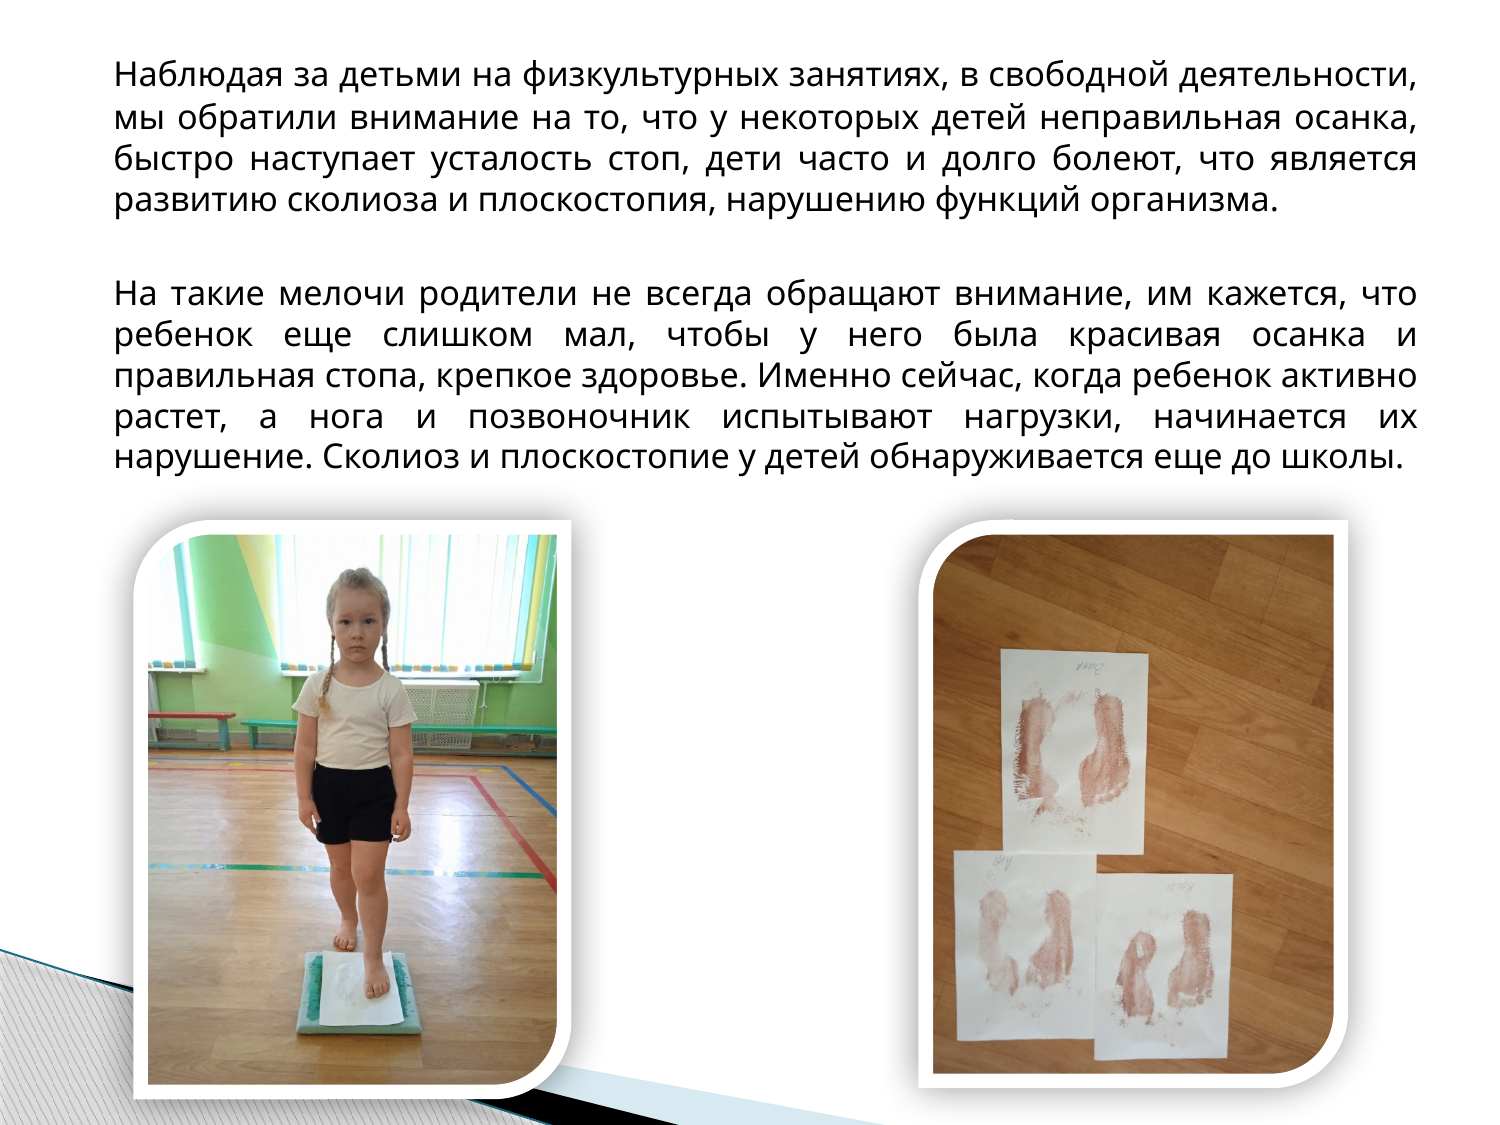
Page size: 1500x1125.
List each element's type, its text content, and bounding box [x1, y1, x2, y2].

picture [925, 527, 1342, 1082]
list Наблюдая за детьми на физкультурных занятиях, в свободной деятельности, мы обратили внимание на то, что у некоторых детей неправильная осанка, быстро наступает усталость стоп, дети часто и долго болеют, что является развитию сколиоза и плоскостопия, нарушению функций организма. На такие мелочи родители не всегда обращают внимание, им кажется, что ребенок еще слишком мал, чтобы у него была красивая осанка и правильная стопа, крепкое здоровье. Именно сейчас, когда ребенок активно растет, а нога и позвоночник испытывают нагрузки, начинается их нарушение. Сколиоз и плоскостопие у детей обнаруживается еще до школы. [82, 35, 1432, 516]
picture [140, 527, 565, 1093]
